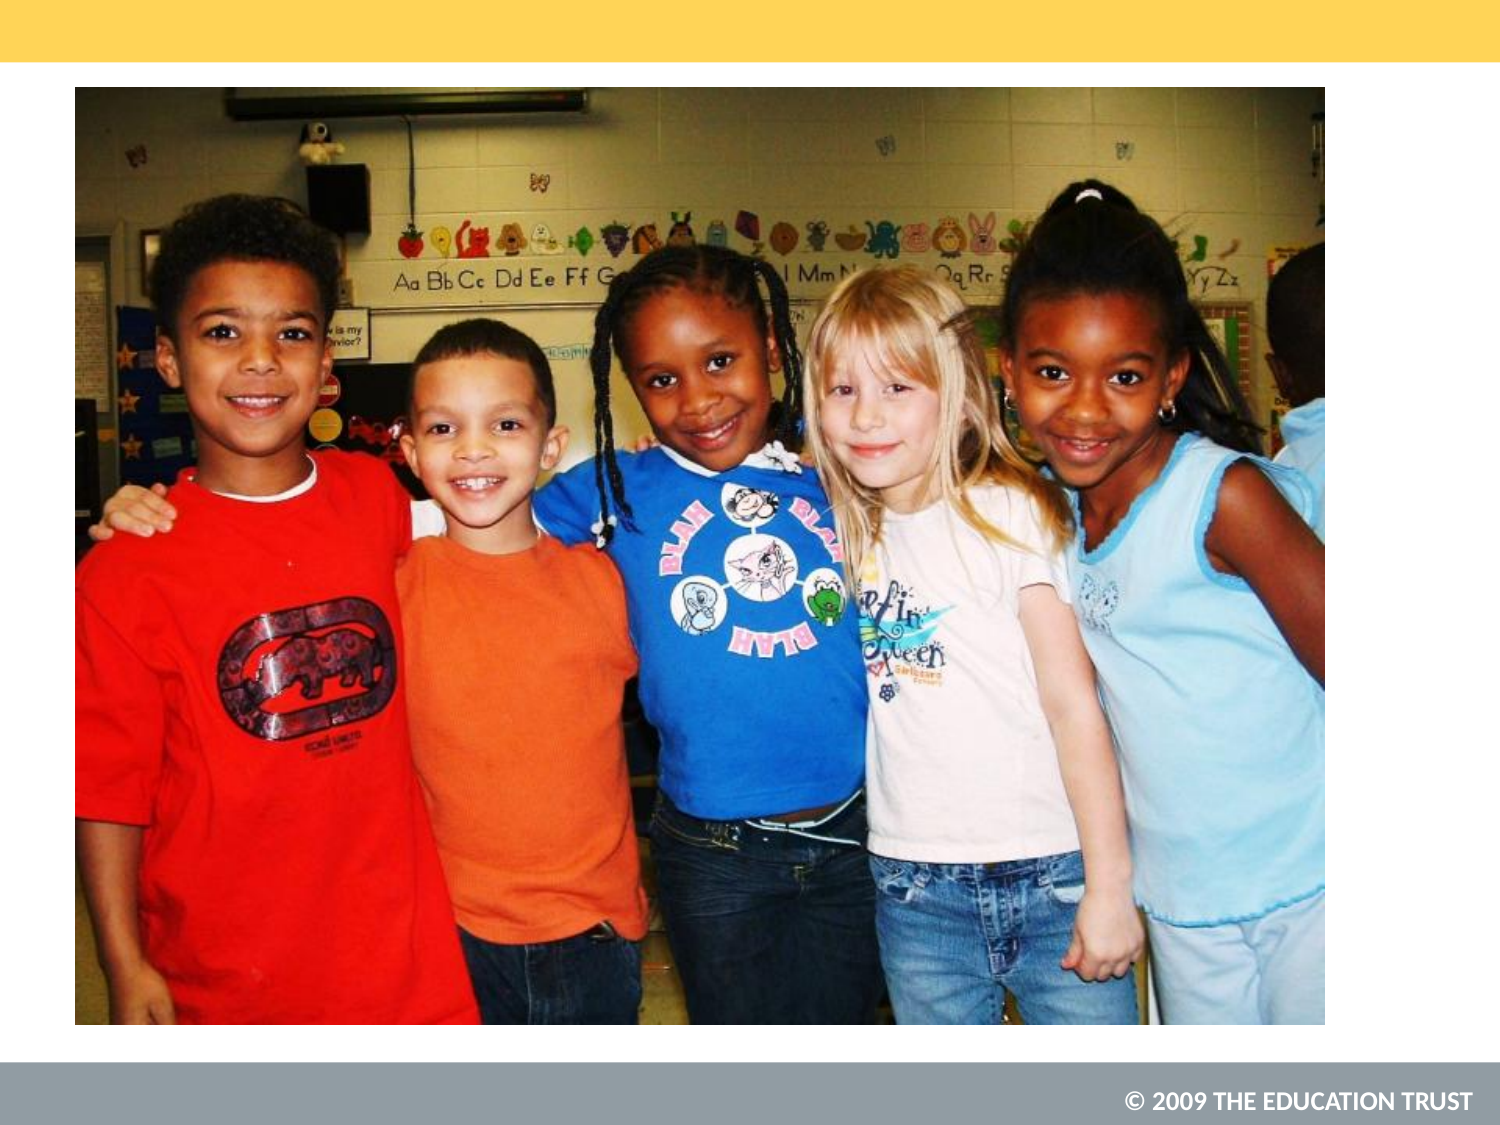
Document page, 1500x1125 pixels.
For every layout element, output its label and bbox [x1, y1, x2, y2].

picture [74, 87, 1326, 1026]
